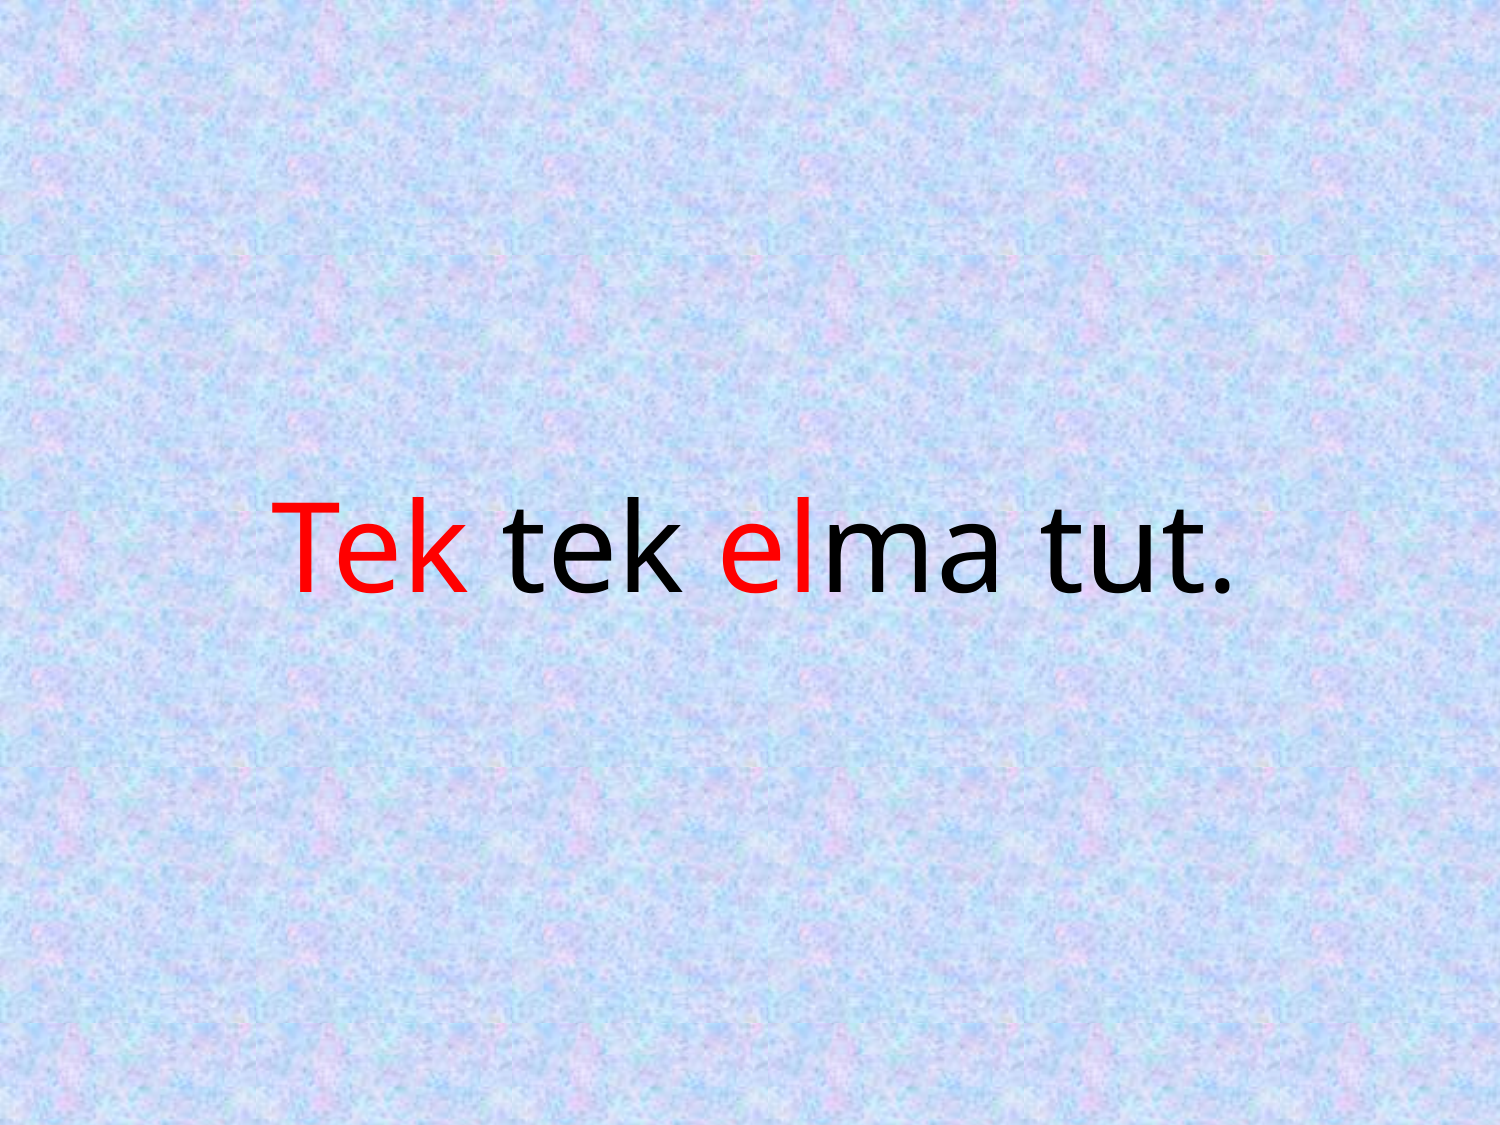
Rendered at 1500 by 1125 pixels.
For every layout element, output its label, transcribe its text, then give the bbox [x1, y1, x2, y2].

picture [0, 0, 1500, 1125]
title Tek tek elma tut. [117, 421, 1393, 663]
